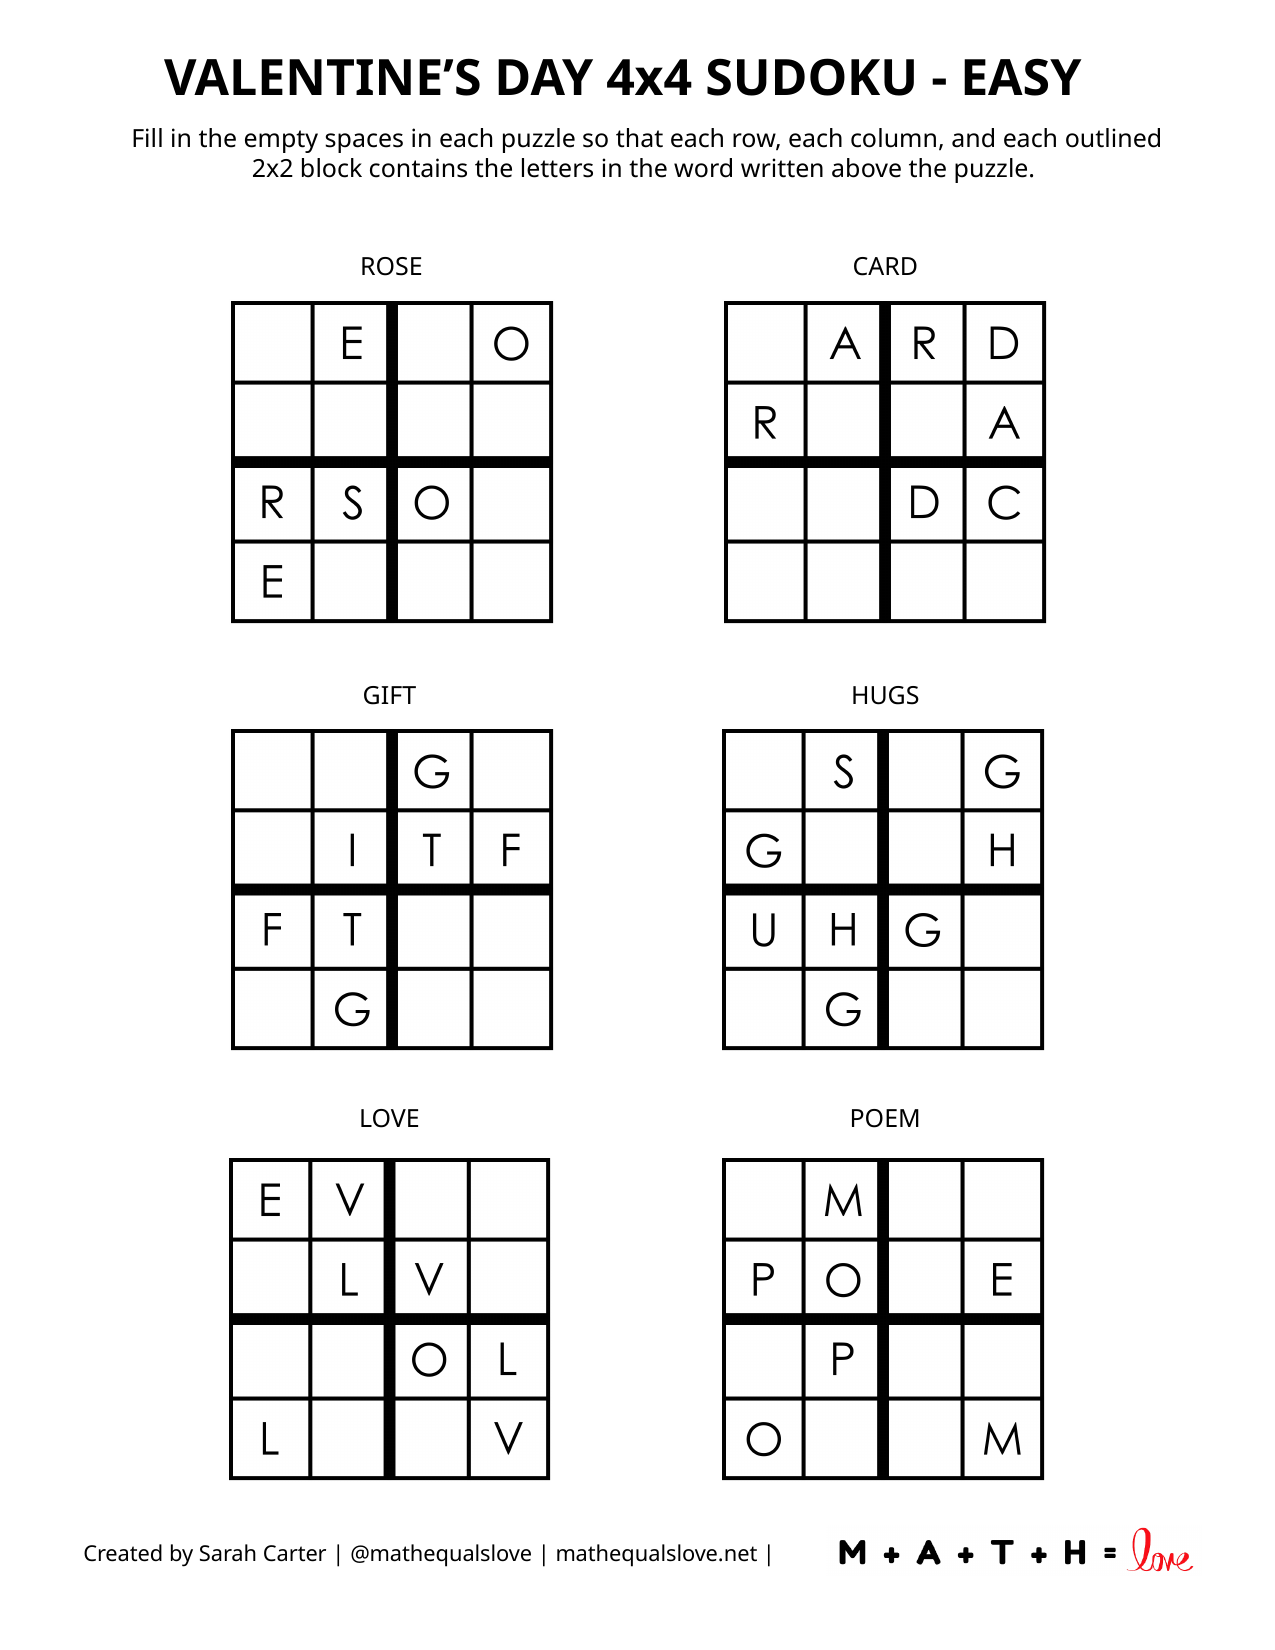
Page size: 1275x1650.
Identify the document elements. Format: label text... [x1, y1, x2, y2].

text_box POEM [685, 1102, 1086, 1153]
picture [228, 299, 555, 626]
text_box Fill in the empty spaces in each puzzle so that each row, each column, and each outlined 2x2 block contains the letters in the word written above the puzzle. [93, 115, 1202, 190]
picture [722, 299, 1049, 626]
picture [720, 1155, 1047, 1482]
text_box LOVE [189, 1102, 590, 1153]
picture [228, 726, 555, 1053]
picture [226, 1155, 553, 1482]
text_box Created by Sarah Carter | @mathequalslove | mathequalslove.net | [68, 1532, 826, 1574]
text_box HUGS [685, 679, 1086, 730]
text_box CARD [685, 249, 1086, 301]
picture [826, 1525, 1203, 1576]
text_box VALENTINE’S DAY 4x4 SUDOKU - EASY [68, 37, 1178, 113]
picture [720, 726, 1047, 1053]
text_box ROSE [191, 249, 592, 301]
text_box GIFT [189, 679, 590, 730]
